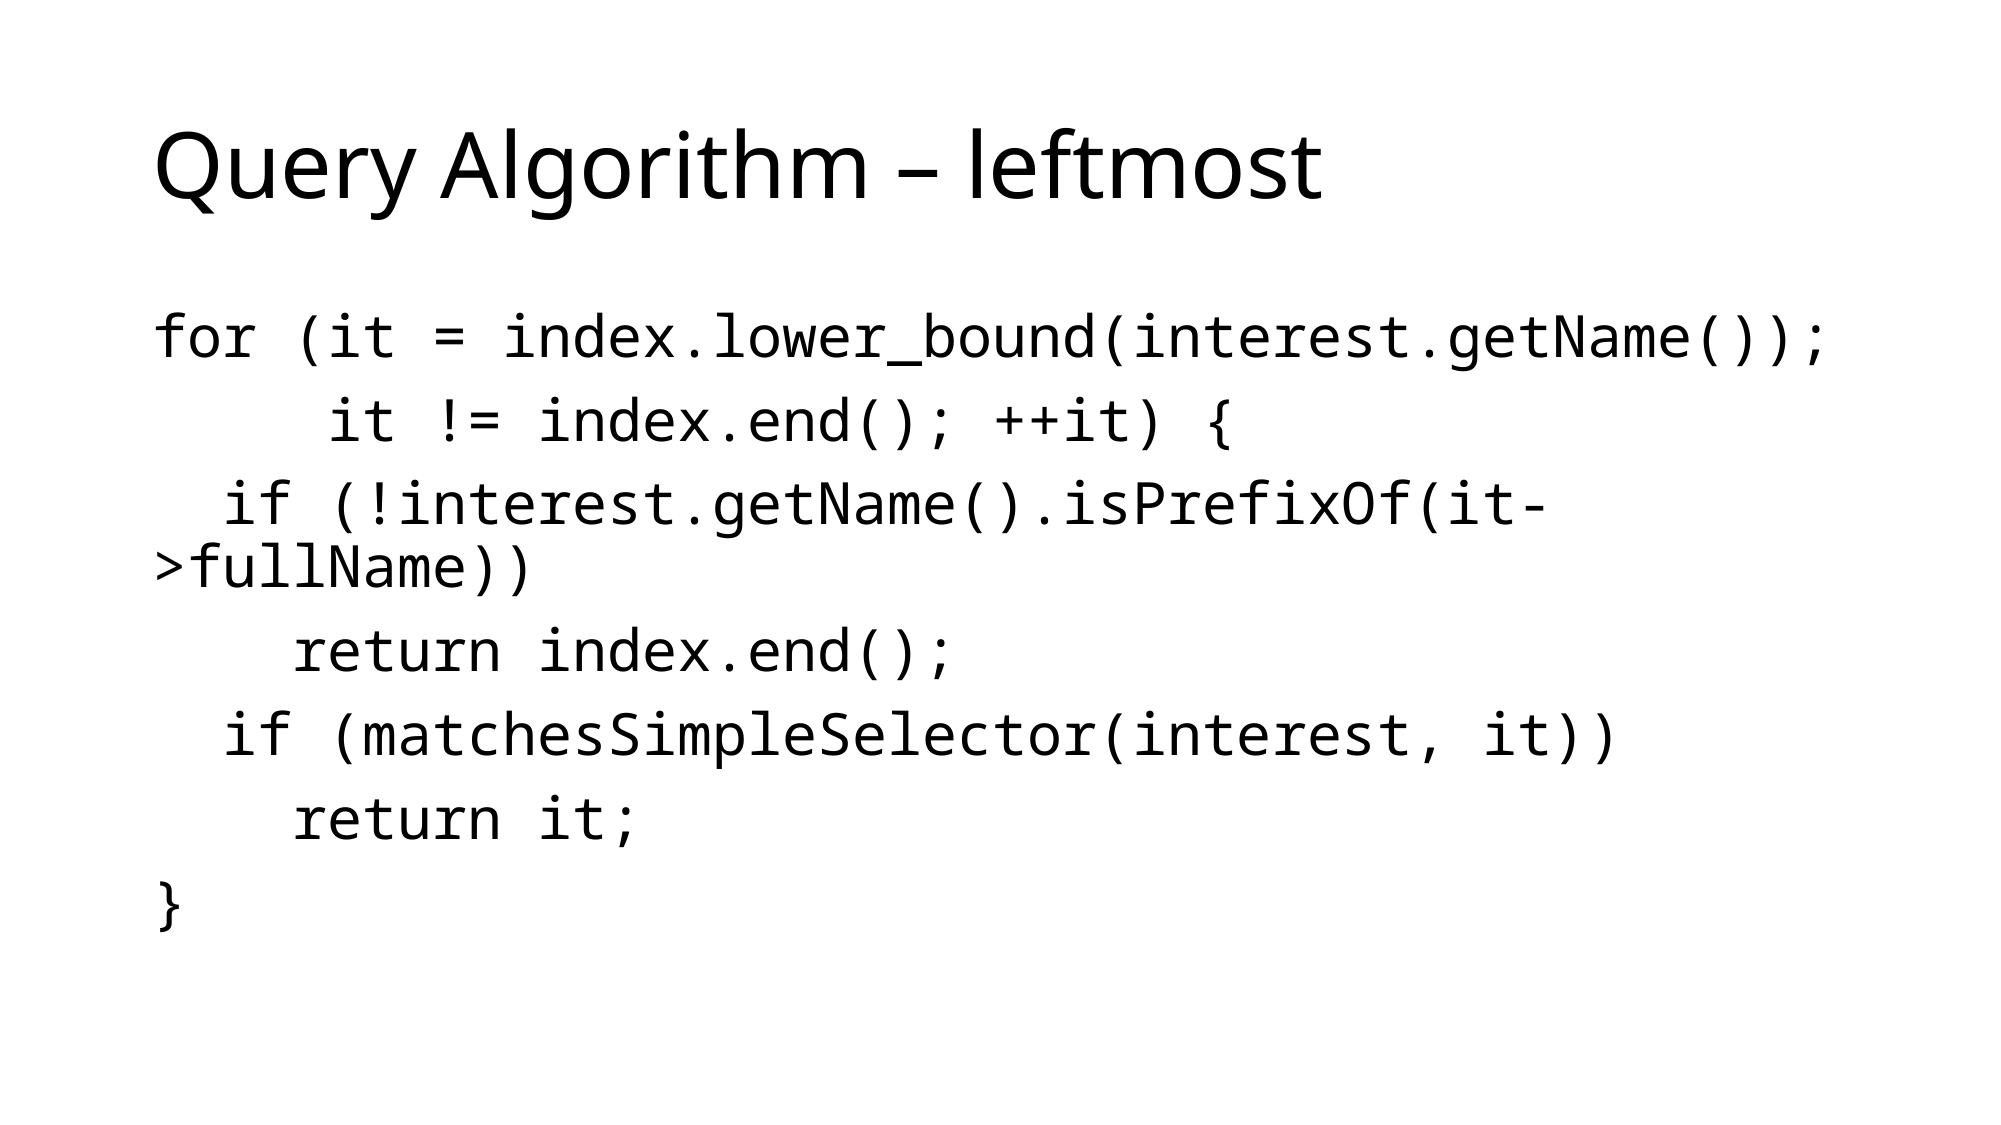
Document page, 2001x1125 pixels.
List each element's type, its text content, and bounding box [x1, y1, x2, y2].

title Query Algorithm – leftmost [137, 59, 1863, 278]
list for (it = index.lower_bound(interest.getName()); it != index.end(); ++it) { if (!interest.getName().isPrefixOf(it->fullName)) return index.end(); if (matchesSimpleSelector(interest, it)) return it; } [137, 299, 1863, 1014]
